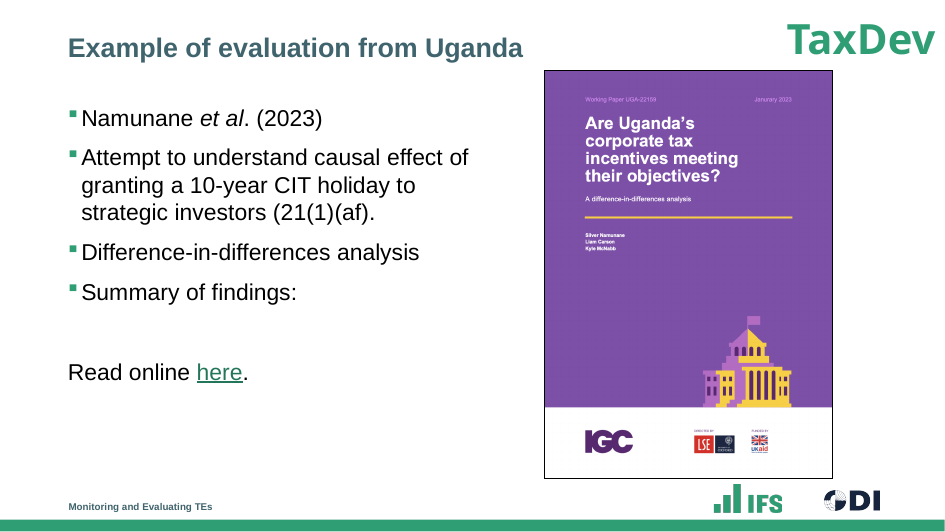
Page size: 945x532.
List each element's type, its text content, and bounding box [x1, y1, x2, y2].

list Namunane et al. (2023) Attempt to understand causal effect of granting a 10-year CIT holiday to strategic investors (21(1)(af). Difference-in-differences analysis Summary of findings: Read online here. [52, 95, 488, 479]
picture [824, 490, 880, 511]
footer Monitoring and Evaluating TEs [53, 492, 373, 521]
picture [543, 70, 833, 479]
title Example of evaluation from Uganda [52, 26, 760, 71]
